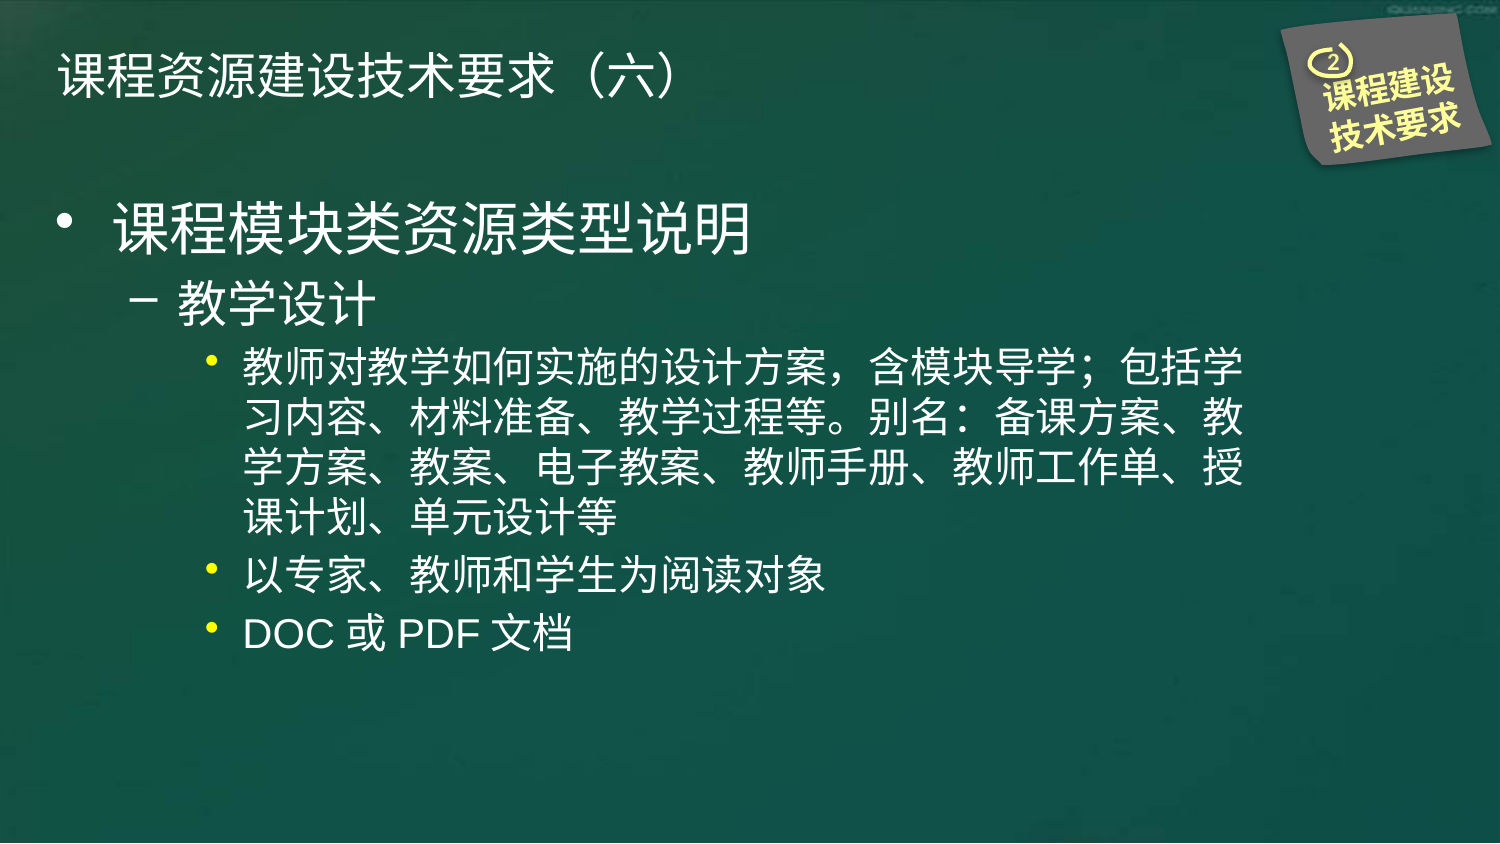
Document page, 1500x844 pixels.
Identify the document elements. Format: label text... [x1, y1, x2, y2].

picture [0, 0, 1500, 843]
list 课程模块类资源类型说明 教学设计 教师对教学如何实施的设计方案，含模块导学；包括学习内容、材料准备、教学过程等。别名：备课方案、教学方案、教案、电子教案、教师手册、教师工作单、授课计划、单元设计等 以专家、教师和学生为阅读对象 DOC或PDF文档 [40, 184, 1296, 780]
title 课程资源建设技术要求（六） [41, 37, 957, 112]
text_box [1280, 12, 1492, 167]
